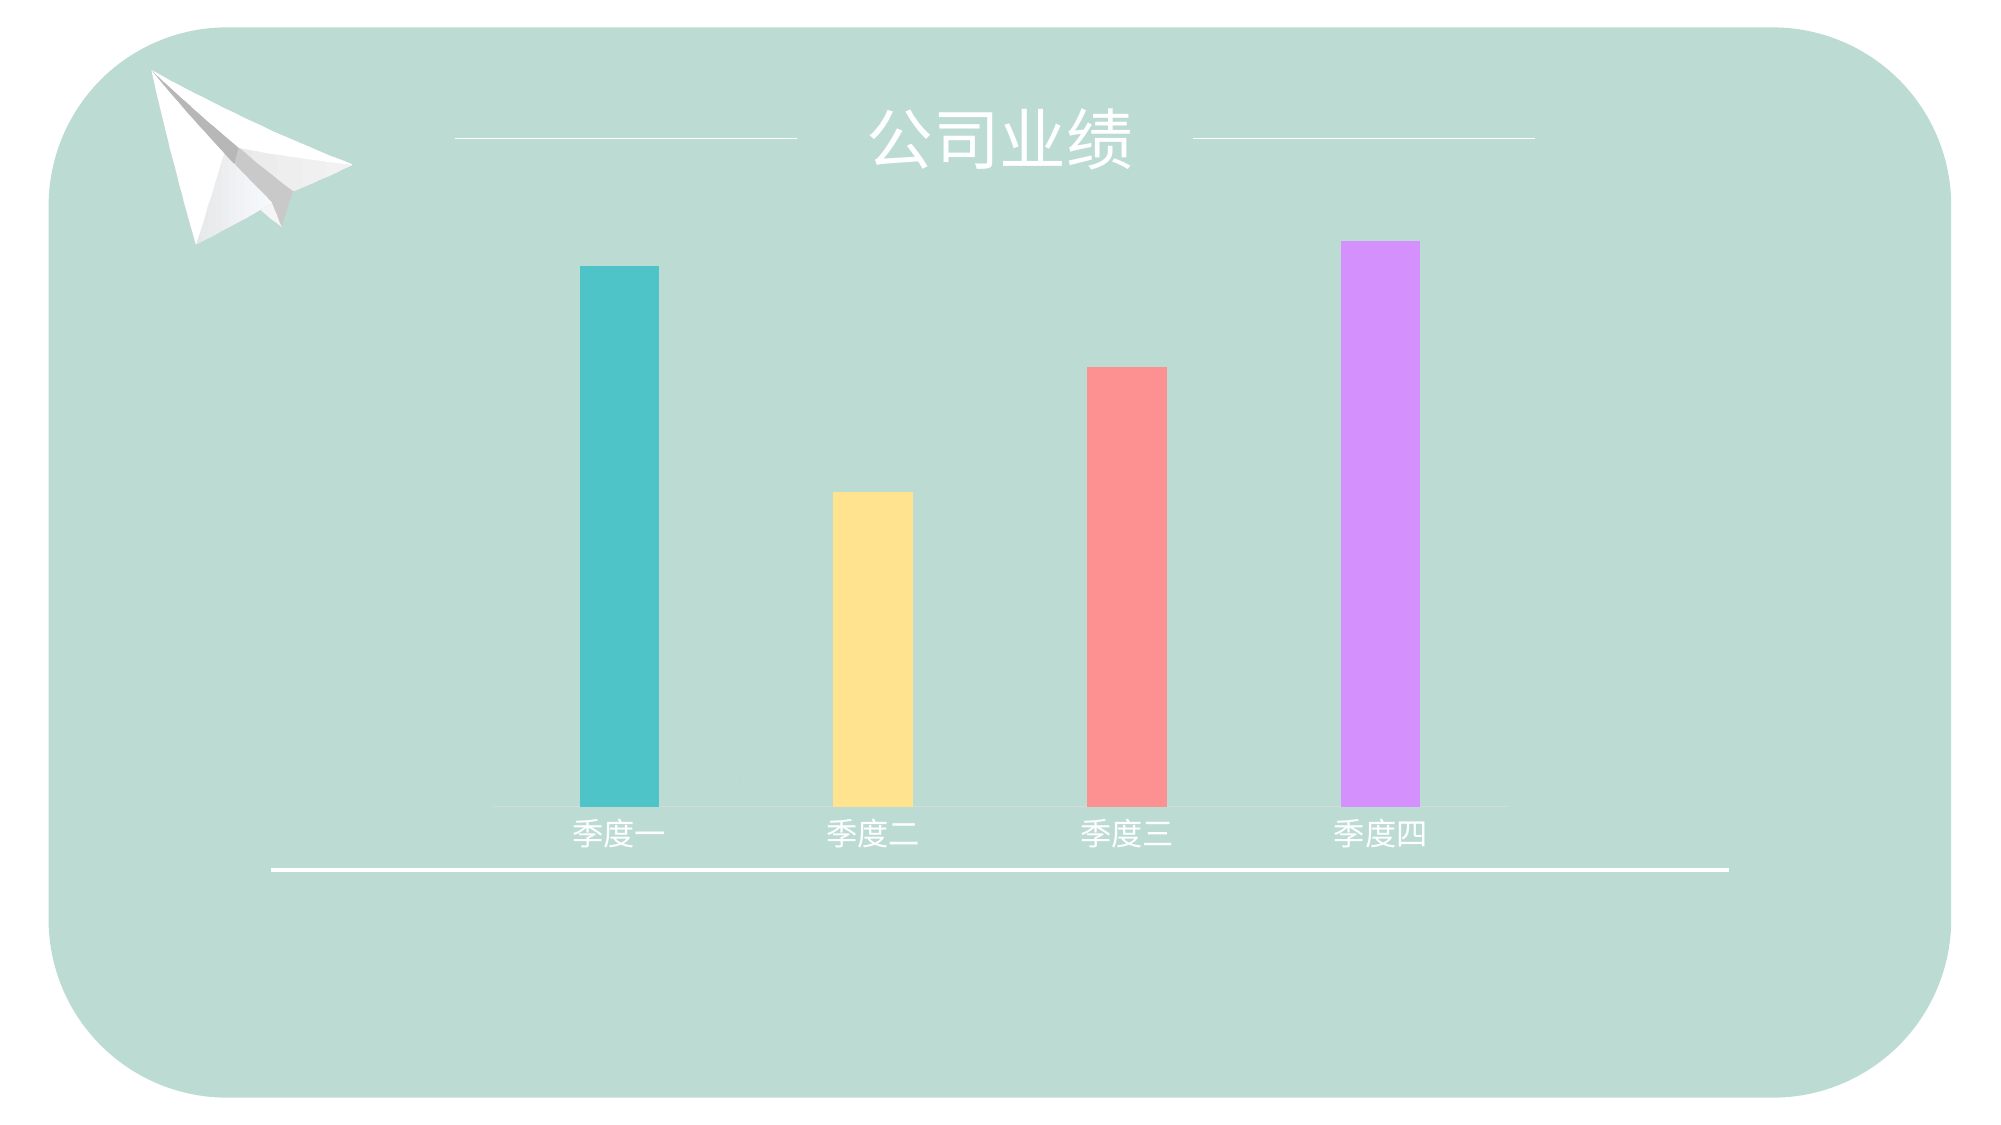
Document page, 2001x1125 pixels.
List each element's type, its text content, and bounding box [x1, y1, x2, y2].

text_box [151, 69, 353, 245]
text_box 公司业绩 [840, 90, 1160, 163]
chart [471, 163, 1529, 869]
text_box [47, 26, 1953, 1099]
